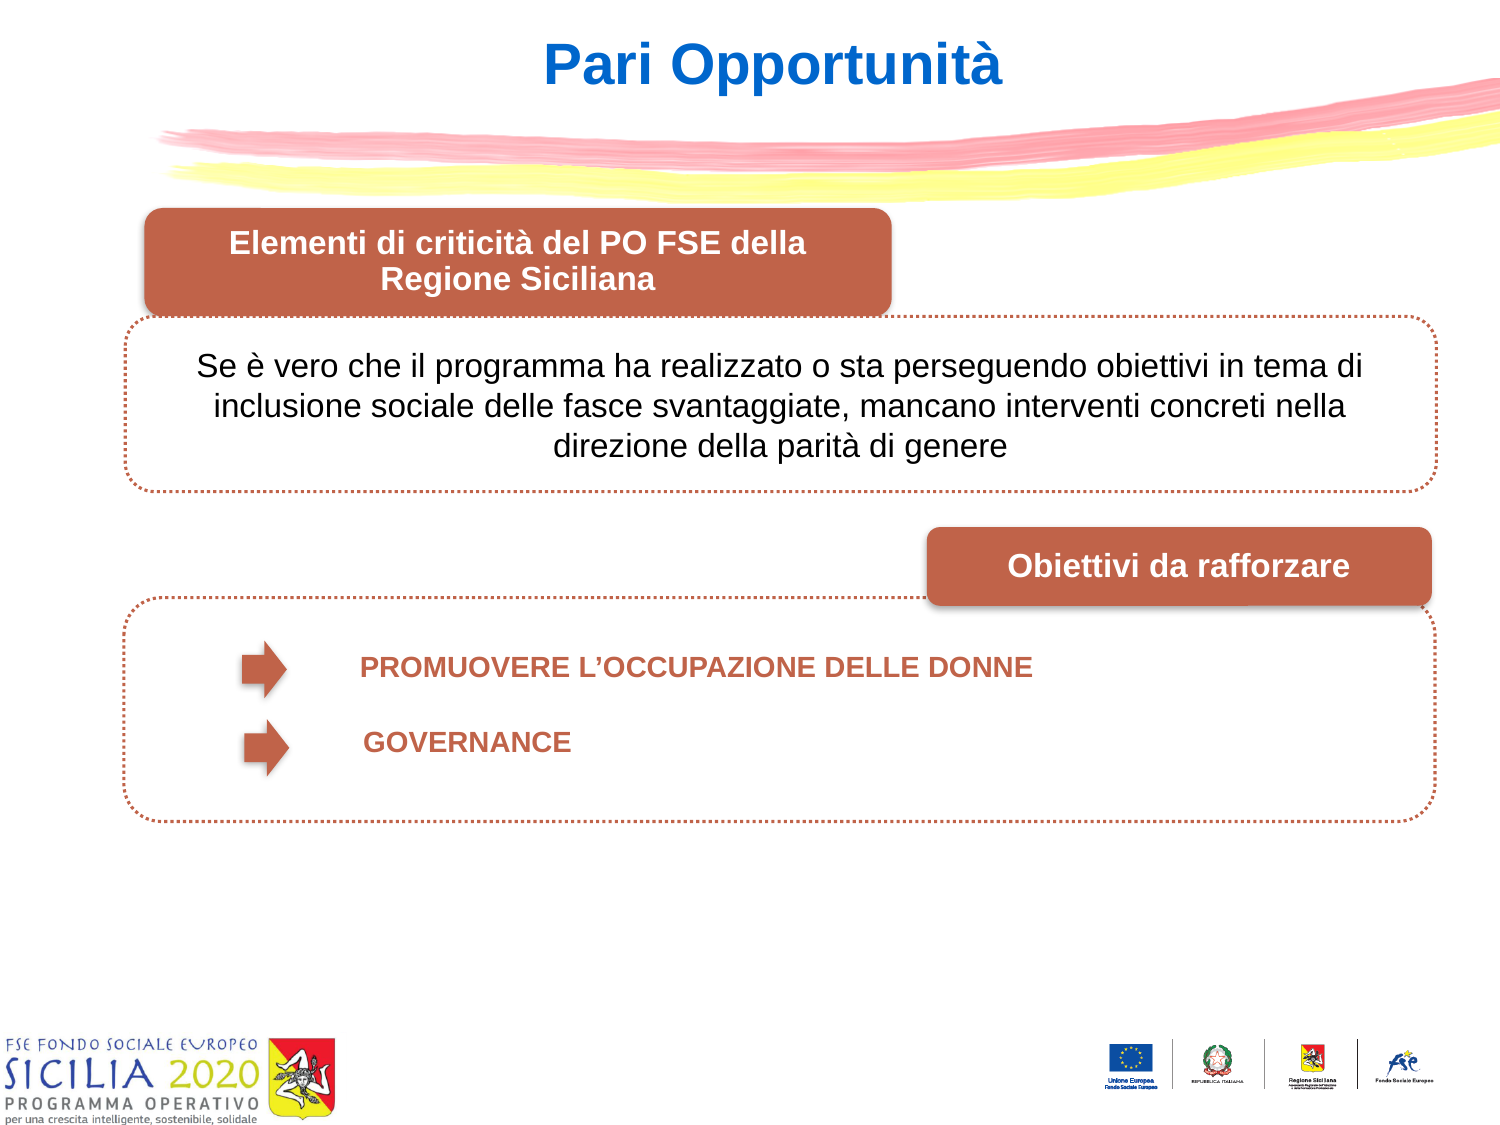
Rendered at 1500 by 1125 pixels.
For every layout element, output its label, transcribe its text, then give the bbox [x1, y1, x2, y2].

picture [0, 1031, 348, 1125]
text_box Se è vero che il programma ha realizzato o sta perseguendo obiettivi in tema di inclusione sociale delle fasce svantaggiate, mancano interventi concreti nella direzione della parità di genere [123, 314, 1439, 494]
text_box [244, 719, 290, 777]
picture [1080, 1034, 1447, 1107]
text_box [242, 640, 287, 699]
text_box GOVERNANCE [348, 715, 1034, 766]
text_box [121, 595, 1438, 824]
text_box PROMUOVERE L’OCCUPAZIONE DELLE DONNE [345, 640, 1105, 691]
picture [100, 77, 1500, 209]
text_box Pari Opportunità [47, 19, 1500, 104]
text_box Obiettivi da rafforzare [926, 527, 1432, 606]
text_box Elementi di criticità del PO FSE della Regione Siciliana [144, 218, 892, 316]
